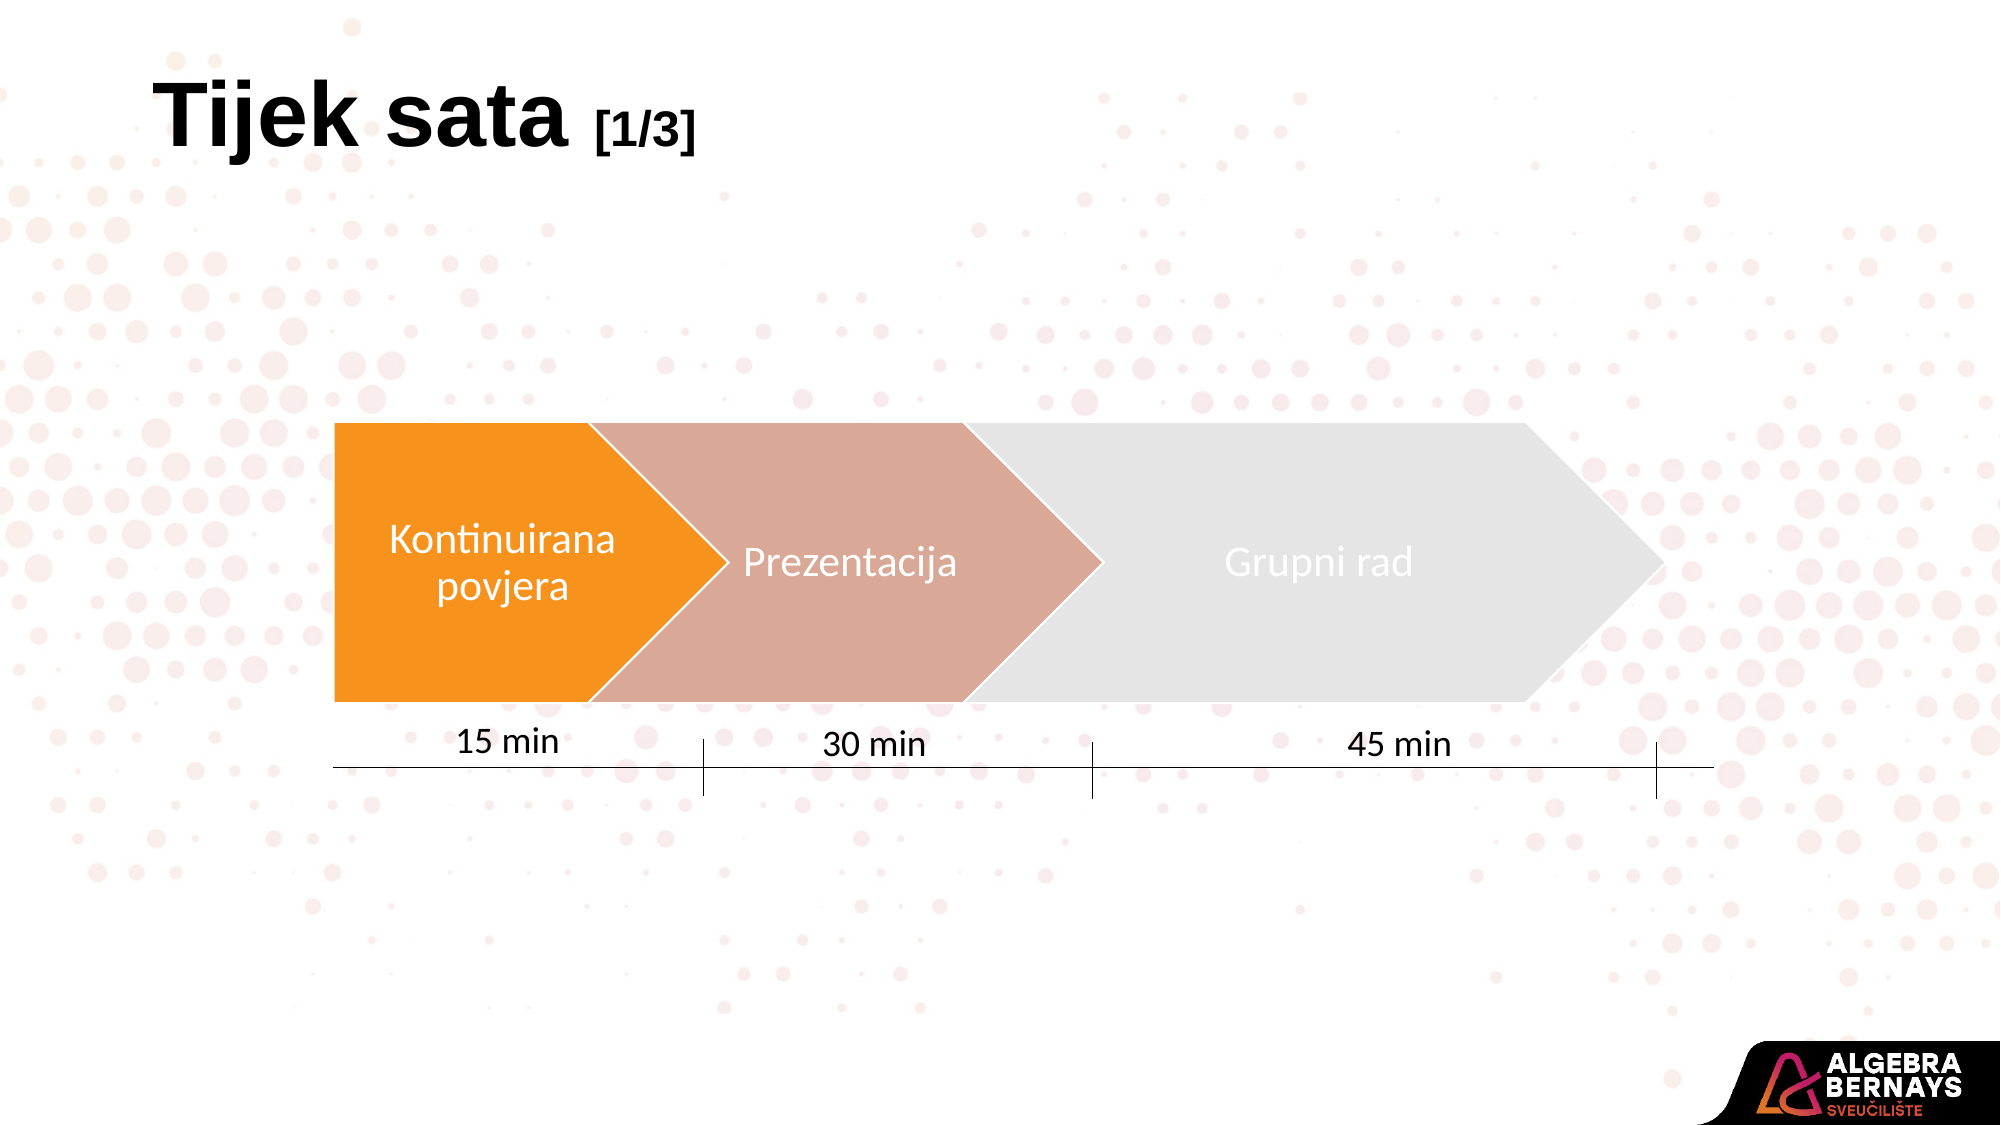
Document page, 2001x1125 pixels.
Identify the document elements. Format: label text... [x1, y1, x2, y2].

picture [0, 0, 2000, 1125]
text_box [333, 117, 1667, 767]
text_box Tijek sata [1/3] [137, 59, 1863, 278]
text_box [333, 768, 1667, 1007]
